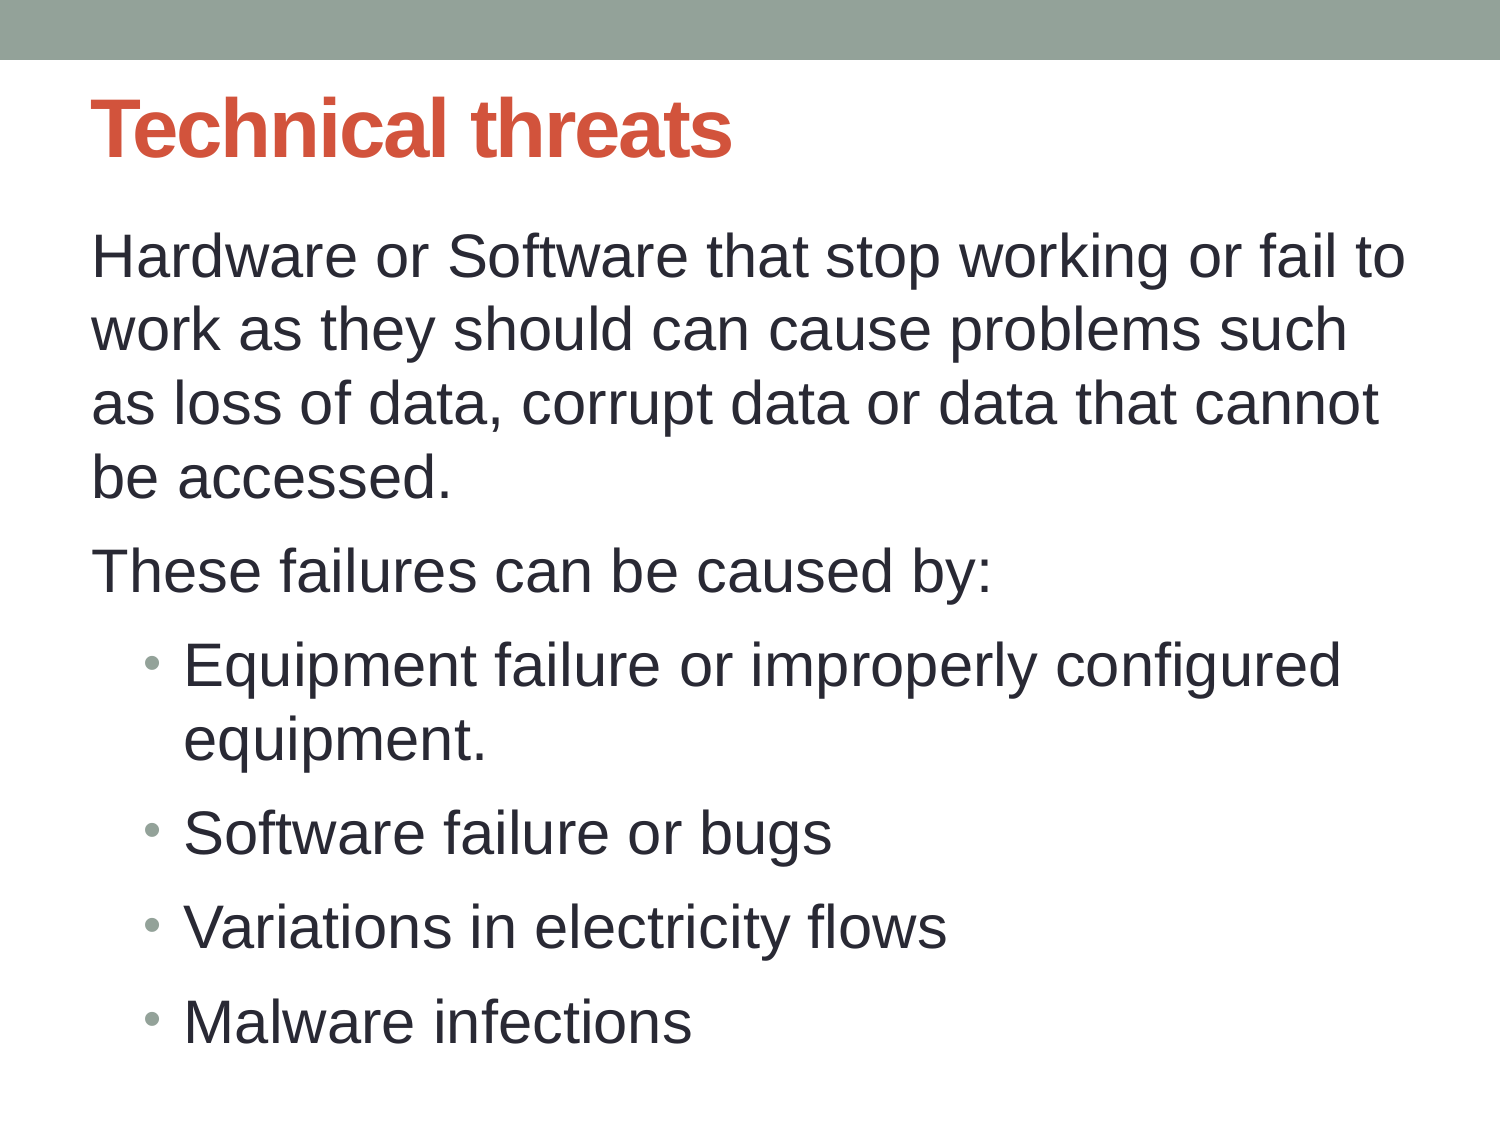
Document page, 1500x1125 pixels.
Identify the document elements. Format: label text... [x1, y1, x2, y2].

list Hardware or Software that stop working or fail to work as they should can cause problems such as loss of data, corrupt data or data that cannot be accessed. These failures can be caused by: Equipment failure or improperly configured equipment. Software failure or bugs Variations in electricity flows Malware infections [76, 208, 1427, 1071]
title Technical threats [75, 54, 1425, 194]
